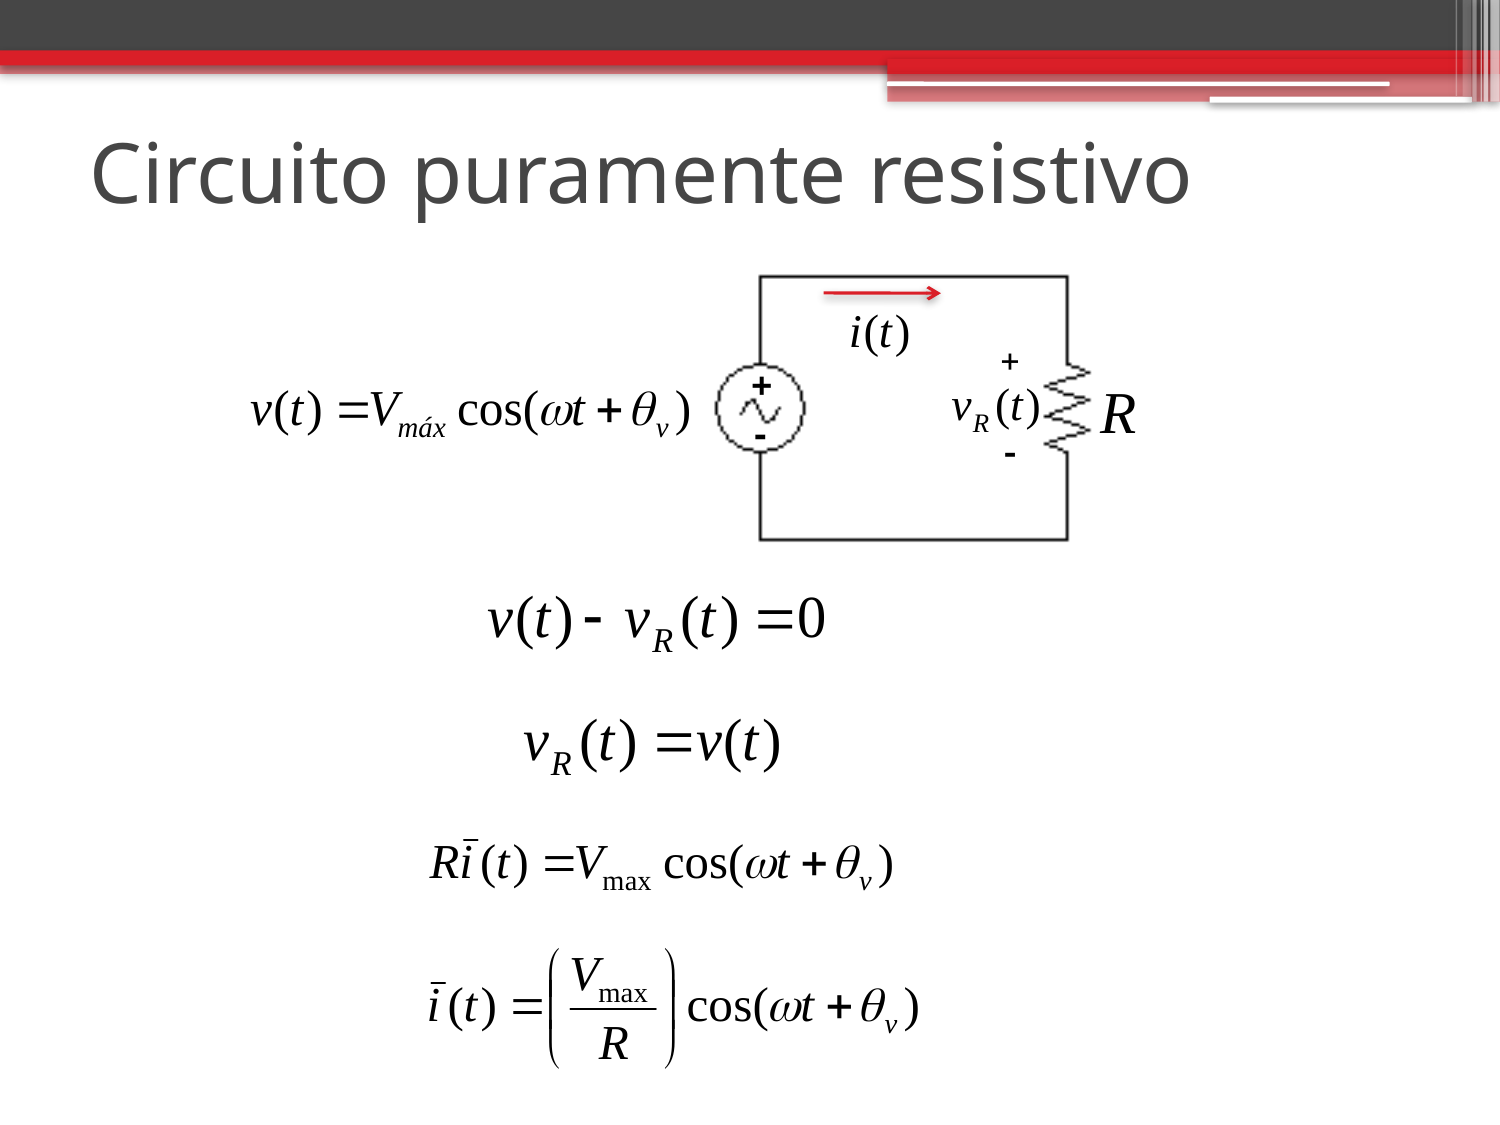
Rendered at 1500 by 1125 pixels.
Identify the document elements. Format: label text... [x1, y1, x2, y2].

title Circuito puramente resistivo [75, 82, 1425, 258]
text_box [420, 939, 930, 1079]
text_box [243, 245, 1149, 575]
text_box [420, 829, 905, 904]
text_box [515, 700, 794, 786]
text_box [479, 584, 837, 663]
